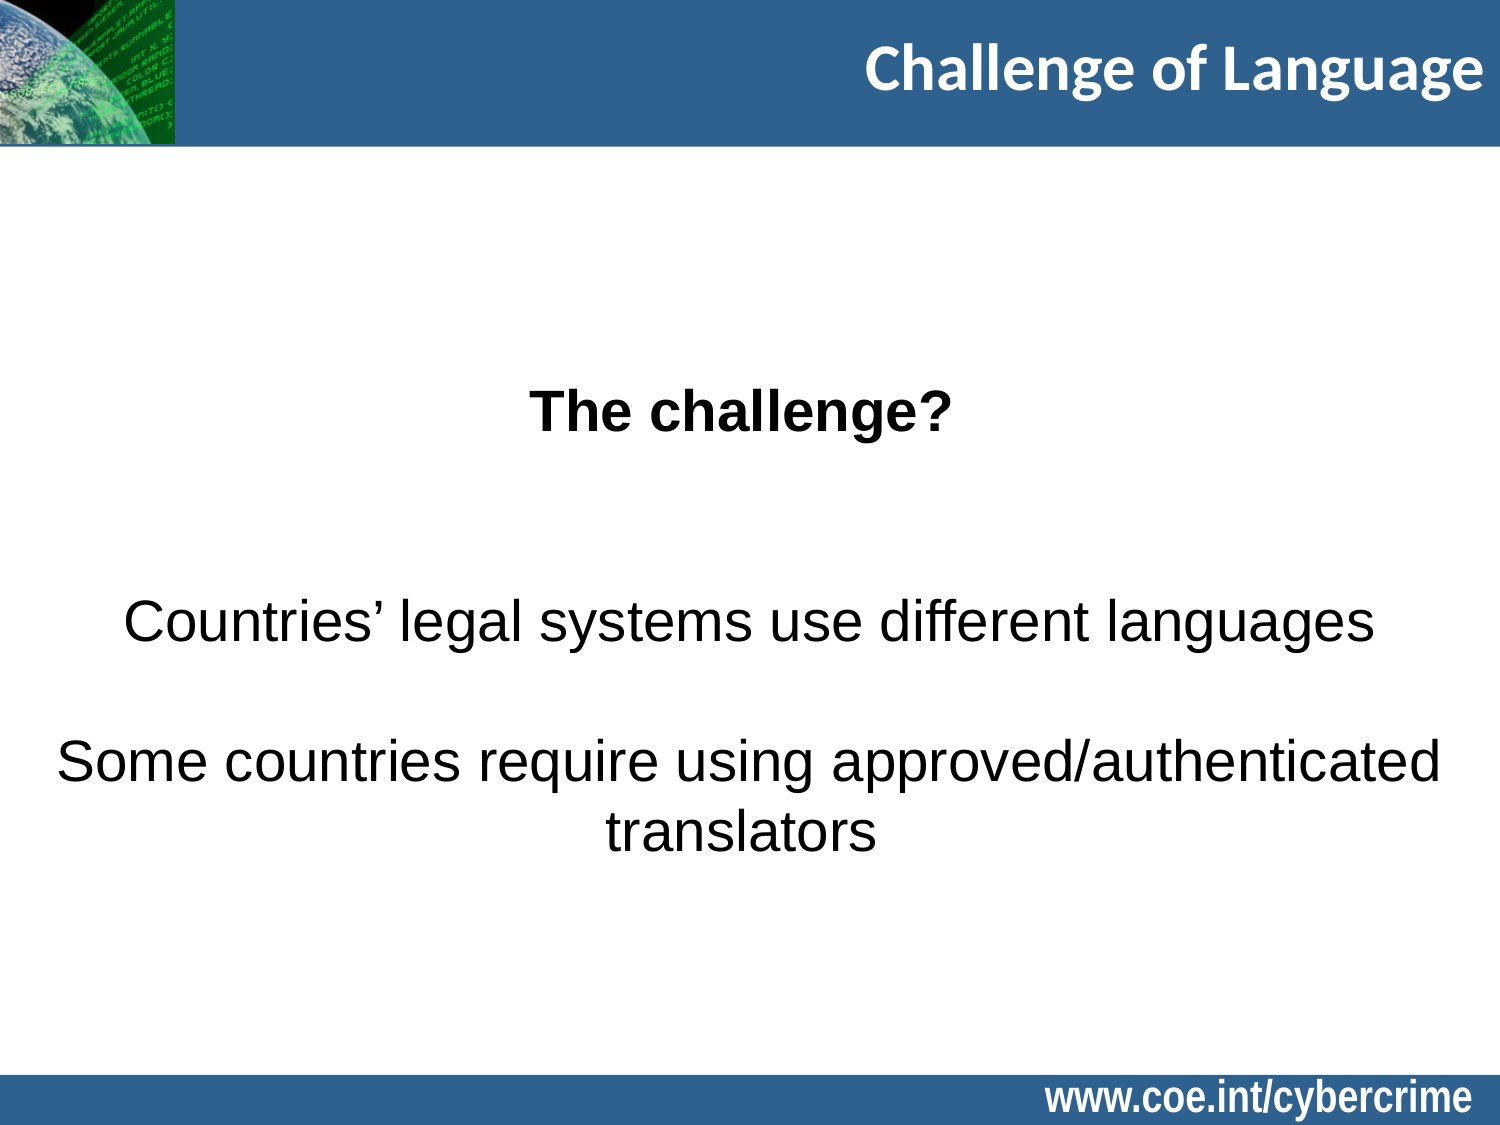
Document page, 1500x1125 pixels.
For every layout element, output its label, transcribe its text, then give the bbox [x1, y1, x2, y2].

text_box The challenge? Countries’ legal systems use different languages Some countries require using approved/authenticated translators [19, 156, 1481, 941]
text_box www.coe.int/cybercrime [1030, 1059, 1500, 1125]
text_box Challenge of Language [177, 0, 1500, 149]
text_box [0, 1073, 1030, 1125]
picture [0, 0, 175, 144]
